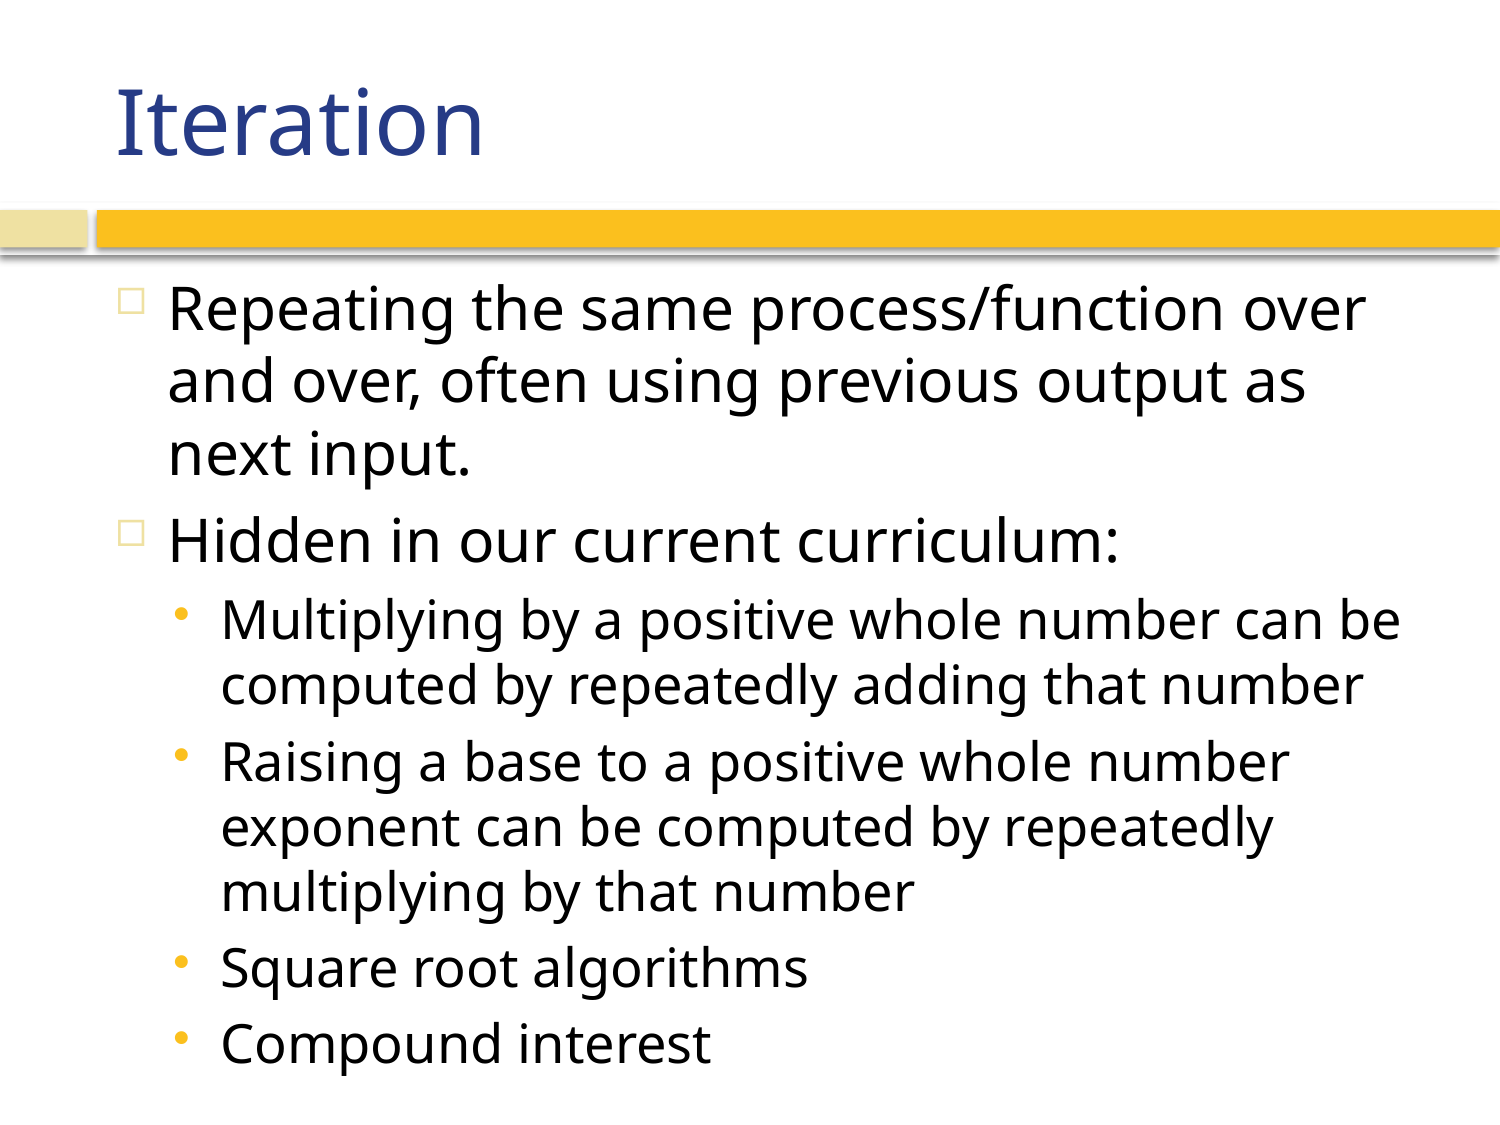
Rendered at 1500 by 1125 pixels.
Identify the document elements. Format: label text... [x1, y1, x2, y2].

list Repeating the same process/function over and over, often using previous output as next input. Hidden in our current curriculum: Multiplying by a positive whole number can be computed by repeatedly adding that number Raising a base to a positive whole number exponent can be computed by repeatedly multiplying by that number Square root algorithms Compound interest [100, 262, 1438, 1082]
title Iteration [100, 37, 1438, 200]
